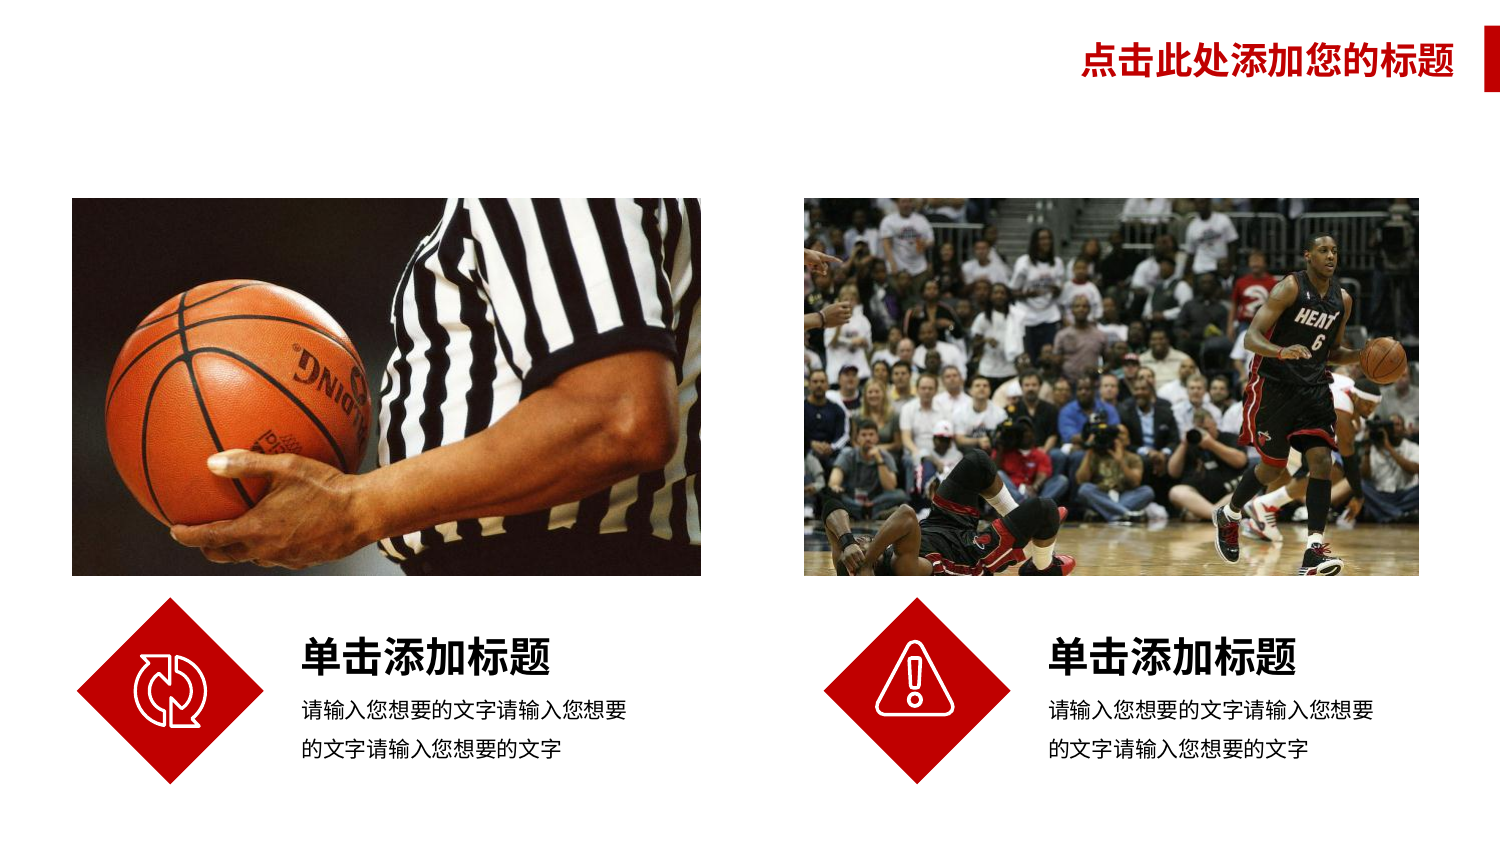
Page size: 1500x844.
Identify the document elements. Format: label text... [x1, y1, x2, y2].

text_box 单击添加标题 [1035, 599, 1394, 687]
text_box [133, 654, 172, 728]
text_box 请输入您想要的文字请输入您想要的文字请输入您想要的文字 [1037, 678, 1394, 768]
picture [72, 198, 701, 577]
text_box [875, 639, 955, 717]
text_box [169, 654, 208, 728]
text_box [1482, 24, 1500, 94]
text_box 请输入您想要的文字请输入您想要的文字请输入您想要的文字 [290, 678, 647, 768]
text_box 点击此处添加您的标题 [1037, 31, 1467, 88]
text_box [823, 597, 1011, 785]
text_box 单击添加标题 [288, 599, 647, 687]
picture [803, 197, 1420, 577]
text_box [76, 597, 264, 785]
